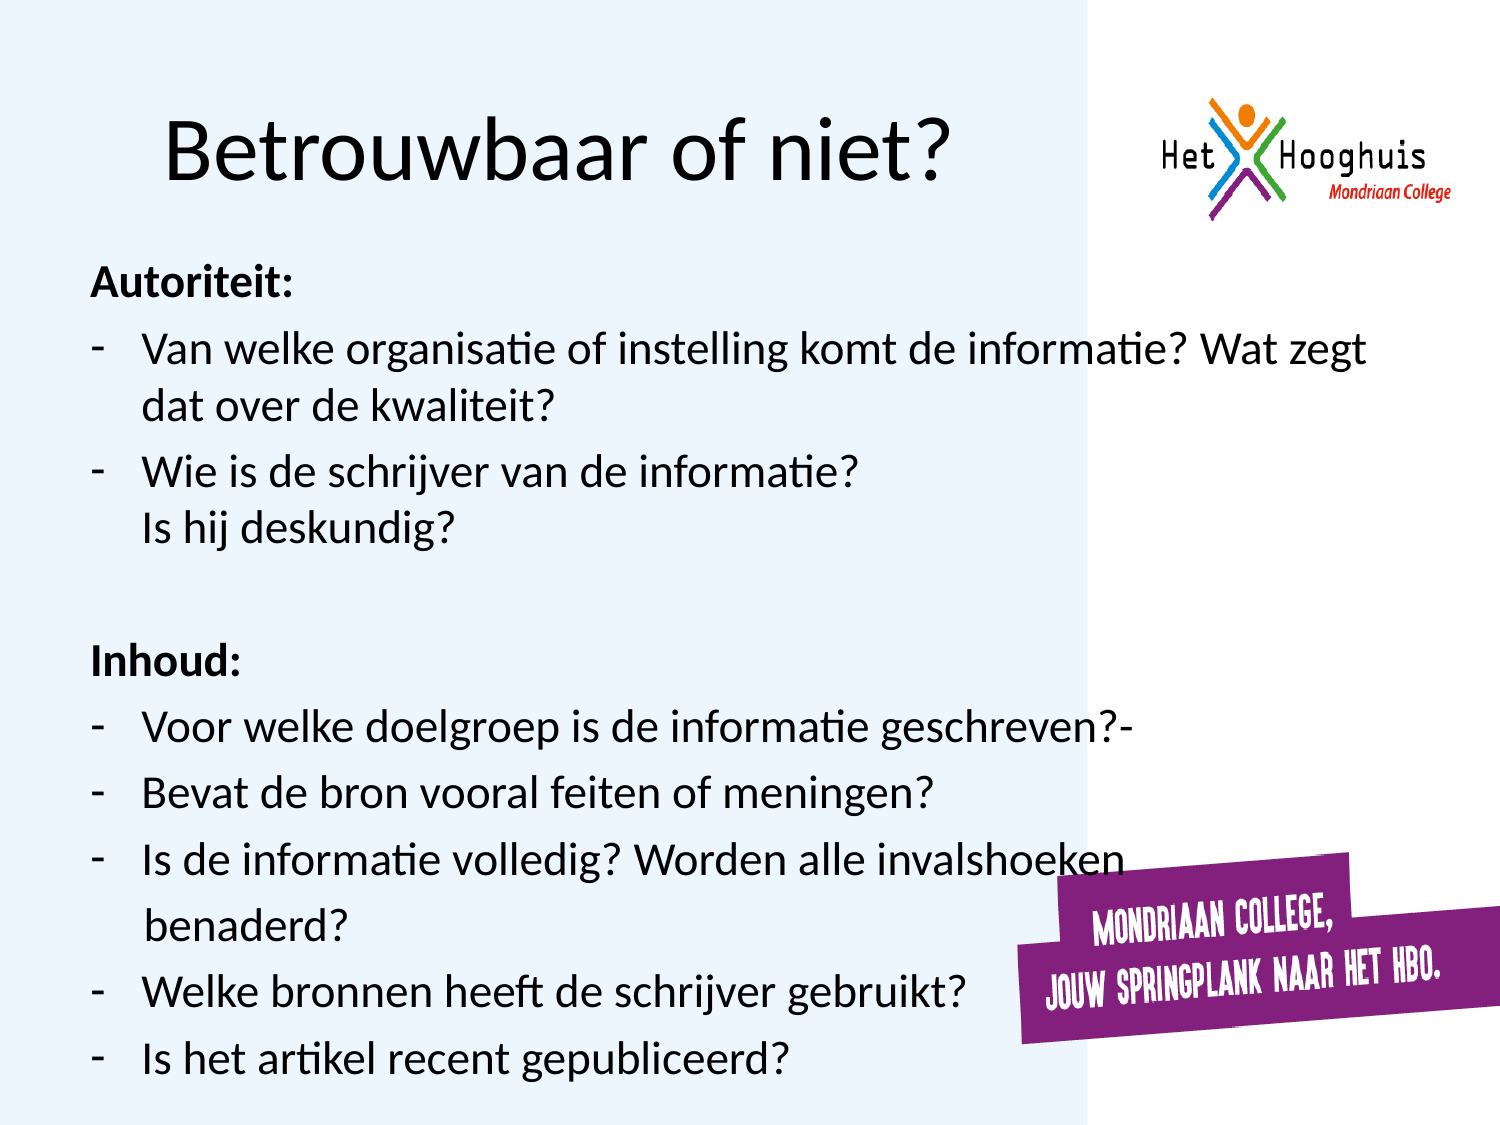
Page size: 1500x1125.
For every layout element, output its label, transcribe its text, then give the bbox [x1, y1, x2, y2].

list Autoriteit: Van welke organisatie of instelling komt de informatie? Wat zegt dat over de kwaliteit? Wie is de schrijver van de informatie? Is hij deskundig? Inhoud: Voor welke doelgroep is de informatie geschreven?- Bevat de bron vooral feiten of meningen? Is de informatie volledig? Worden alle invalshoeken benaderd? Welke bronnen heeft de schrijver gebruikt? Is het artikel recent gepubliceerd? [75, 243, 1400, 1094]
picture [0, 0, 1500, 1125]
title Betrouwbaar of niet? [62, 50, 1058, 238]
